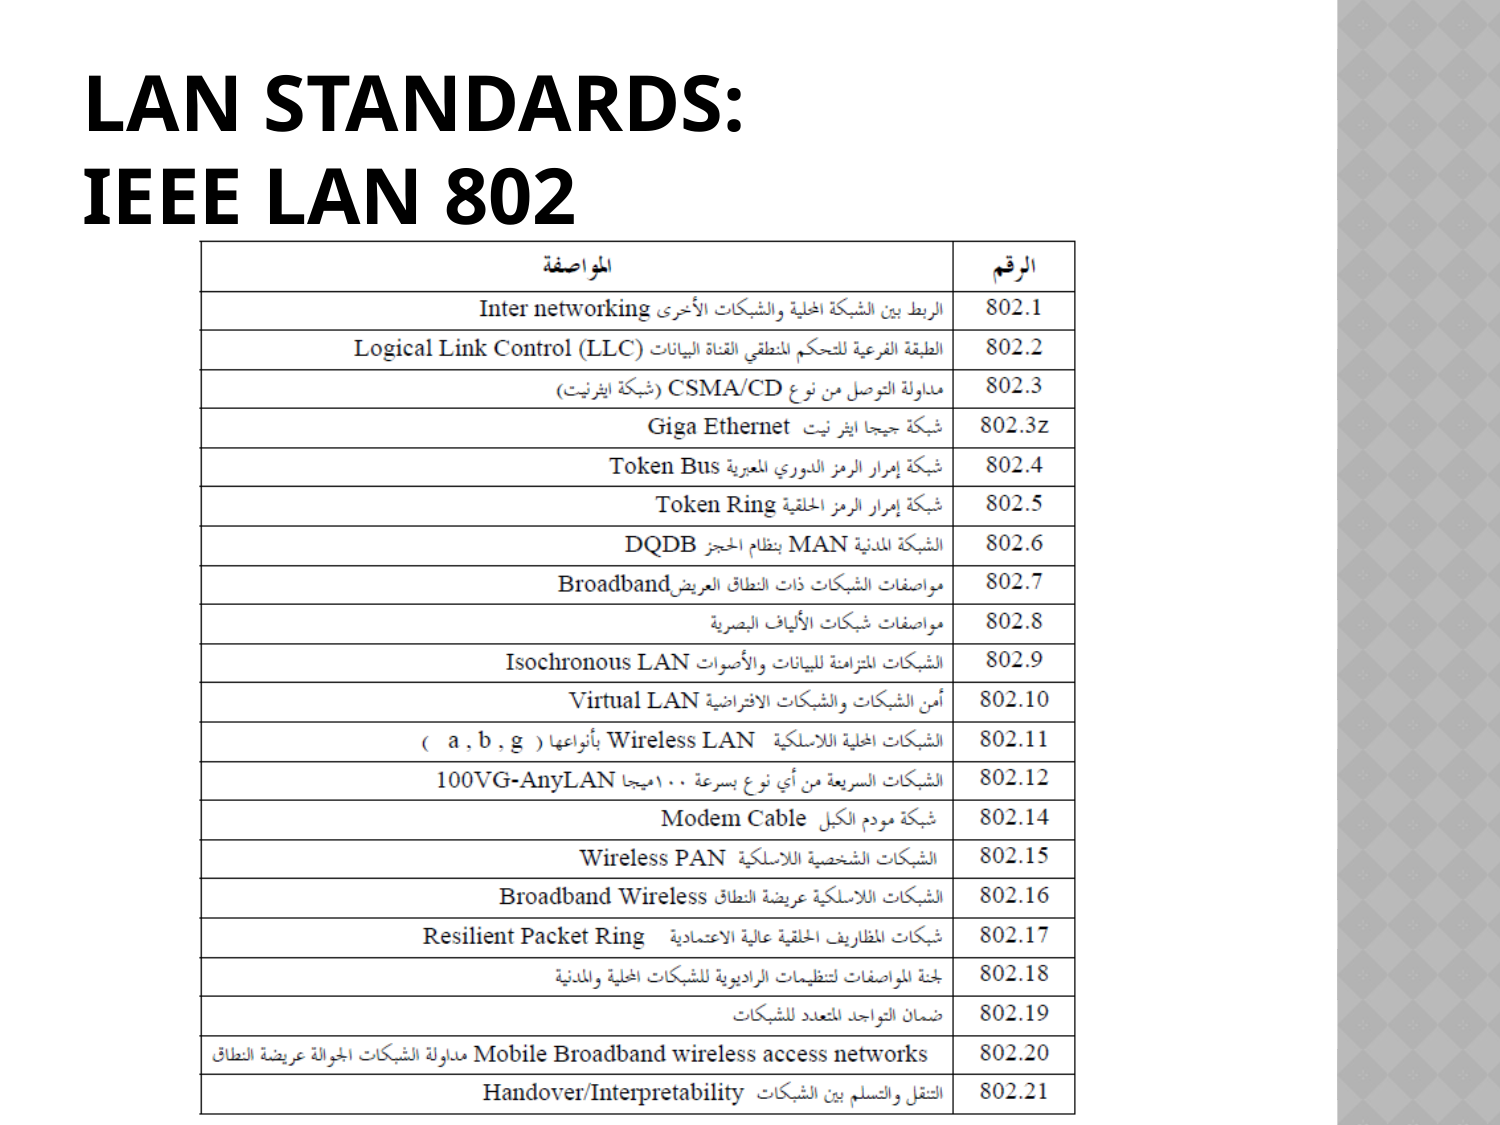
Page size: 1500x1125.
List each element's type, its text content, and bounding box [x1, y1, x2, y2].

title LAN standards: IEEE LAN 802 [75, 52, 1263, 240]
picture [186, 235, 1088, 1125]
